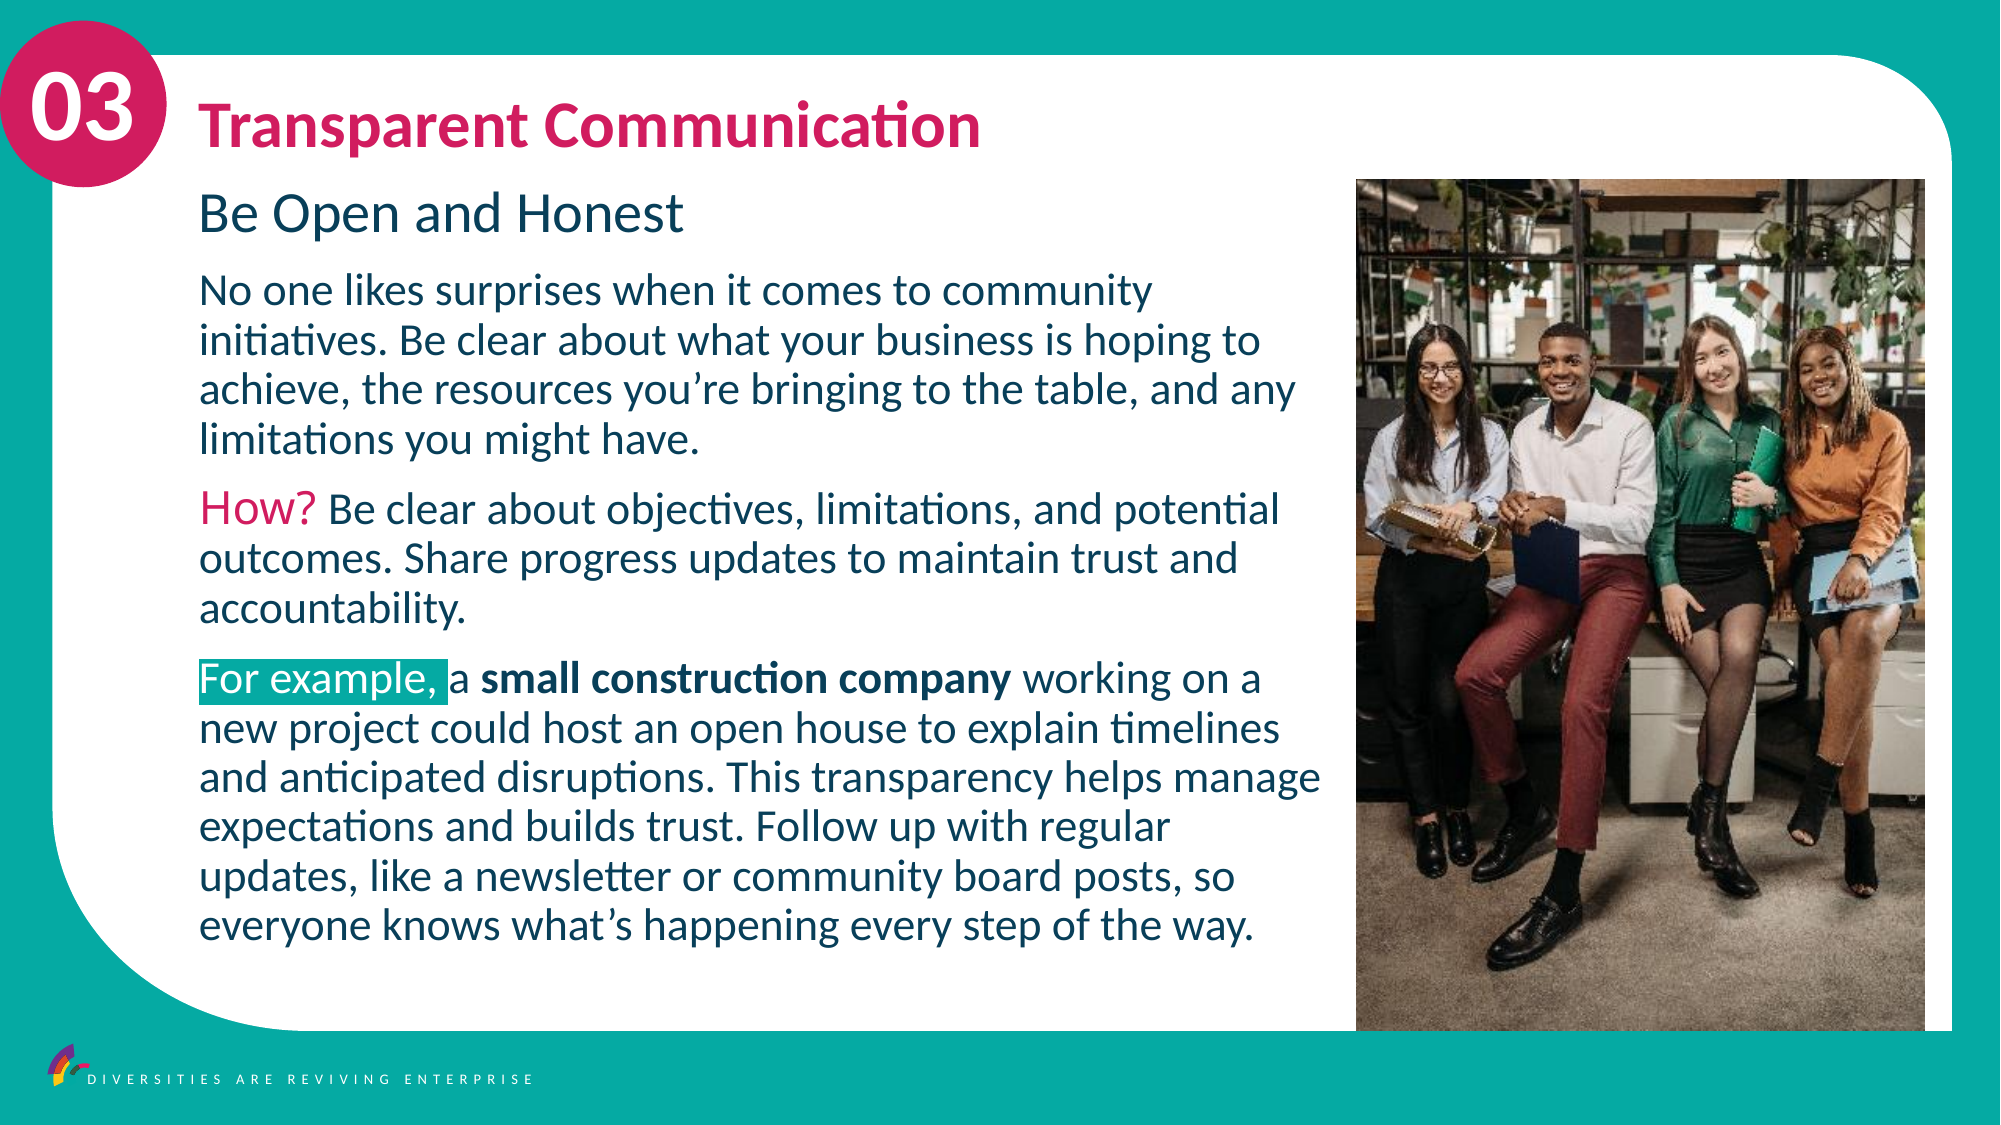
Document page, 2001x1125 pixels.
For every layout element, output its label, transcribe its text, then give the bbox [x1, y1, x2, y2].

picture [1356, 179, 1925, 1032]
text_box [0, 20, 167, 188]
list Transparent Communication Be Open and Honest No one likes surprises when it comes to community initiatives. Be clear about what your business is hoping to achieve, the resources you’re bringing to the table, and any limitations you might have. How? Be clear about objectives, limitations, and potential outcomes. Share progress updates to maintain trust and accountability. For example, a small construction company working on a new project could host an open house to explain timelines and anticipated disruptions. This transparency helps manage expectations and builds trust. Follow up with regular updates, like a newsletter or community board posts, so everyone knows what’s happening every step of the way. [184, 82, 1357, 714]
